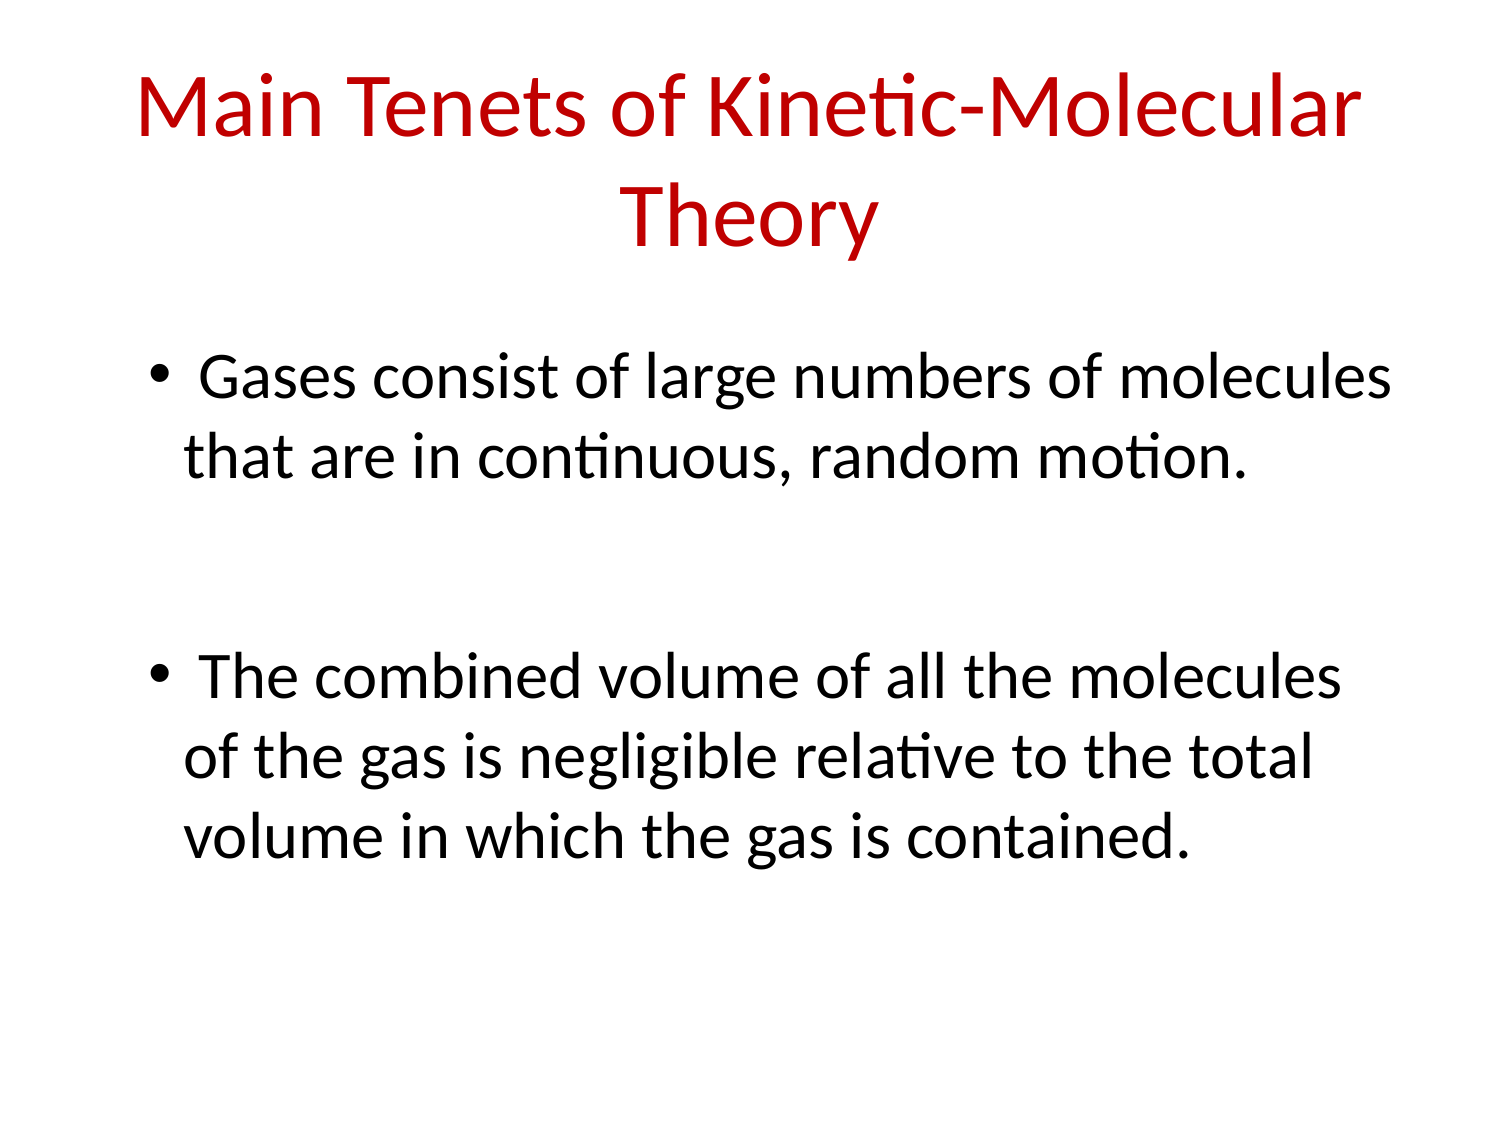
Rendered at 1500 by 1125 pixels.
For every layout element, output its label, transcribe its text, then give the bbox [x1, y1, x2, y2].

text_box Gases consist of large numbers of molecules that are in continuous, random motion. [112, 324, 1425, 613]
text_box Main Tenets of Kinetic-Molecular Theory [112, 37, 1388, 225]
text_box The combined volume of all the molecules of the gas is negligible relative to the total volume in which the gas is contained. [112, 624, 1363, 963]
